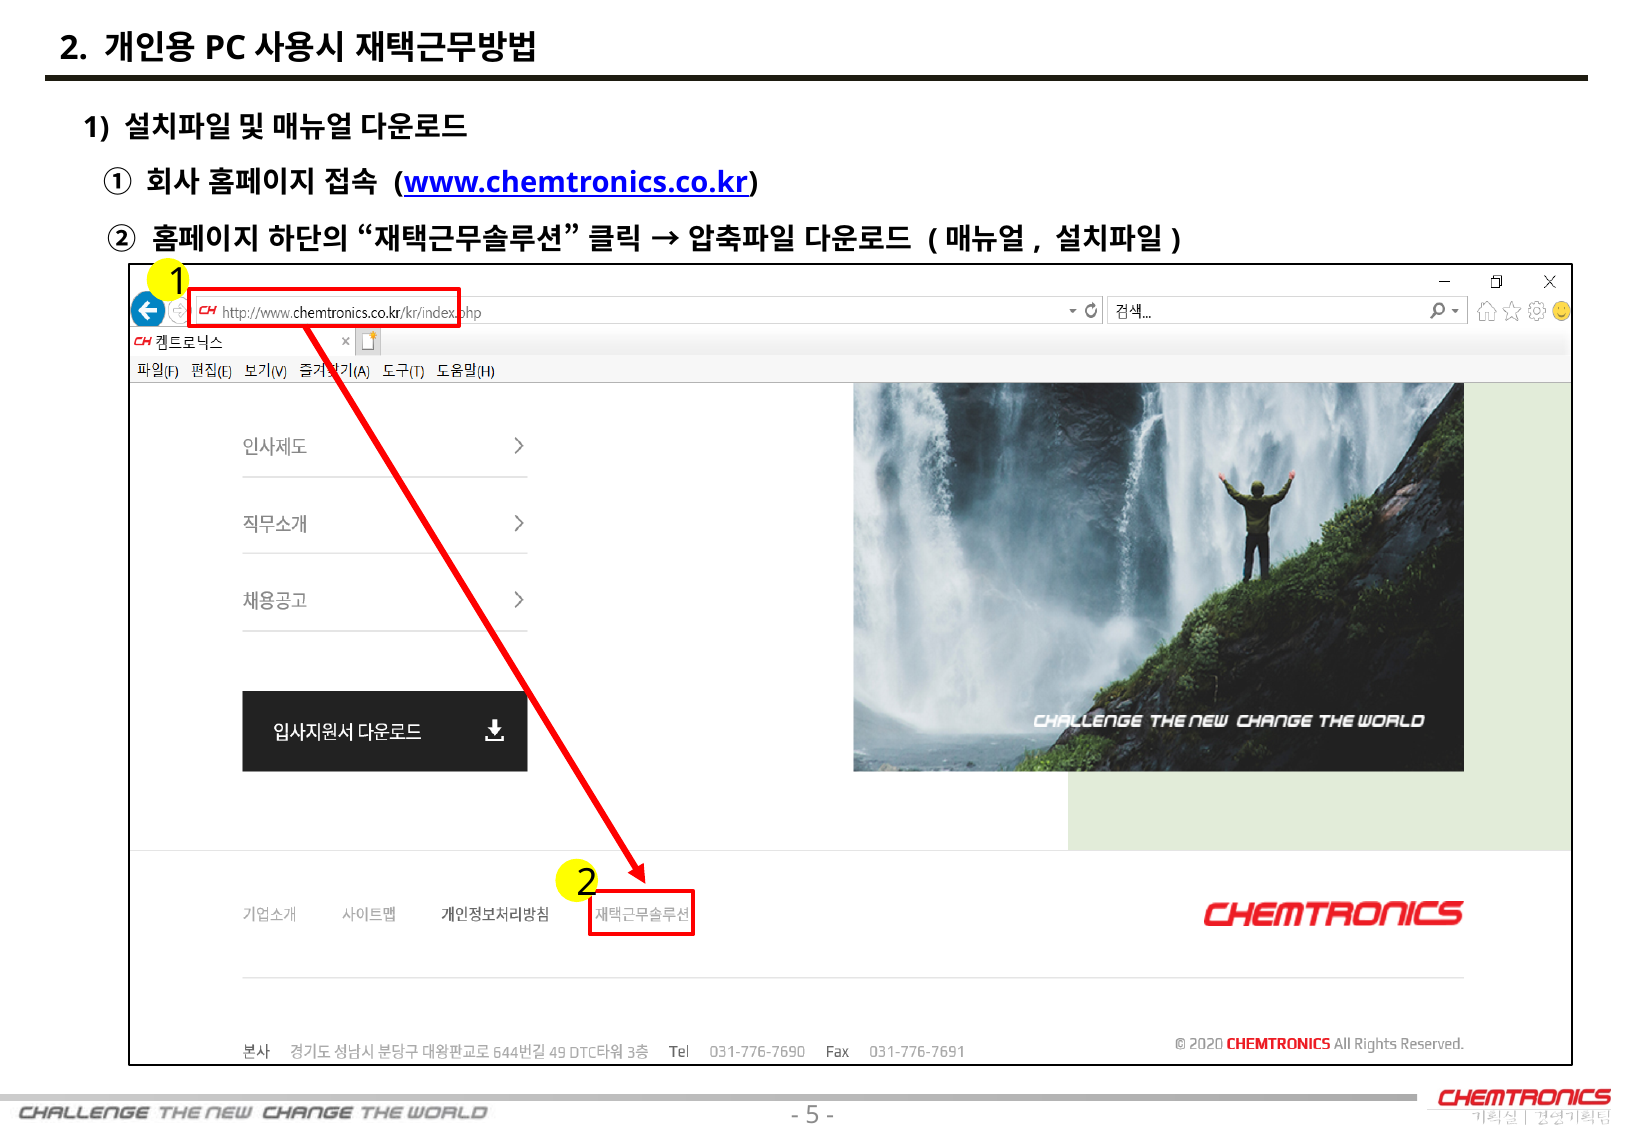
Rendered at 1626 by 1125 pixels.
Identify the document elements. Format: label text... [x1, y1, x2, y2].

picture [0, 1103, 502, 1123]
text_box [129, 257, 1571, 1064]
picture [1426, 1084, 1622, 1125]
text_box 2. 개인용PC사용시 재택근무방법 [44, 19, 1530, 78]
slide_number - 5 - [622, 1085, 1003, 1125]
text_box 1) 설치파일 및 매뉴얼 다운로드 ① 회사 홈페이지 접속 (www.chemtronics.co.kr) ② 홈페이지 하단의 “재택근무솔루션” 클릭 → 압축파일 다운로드 (매뉴얼, 설치파일) [67, 83, 1581, 264]
